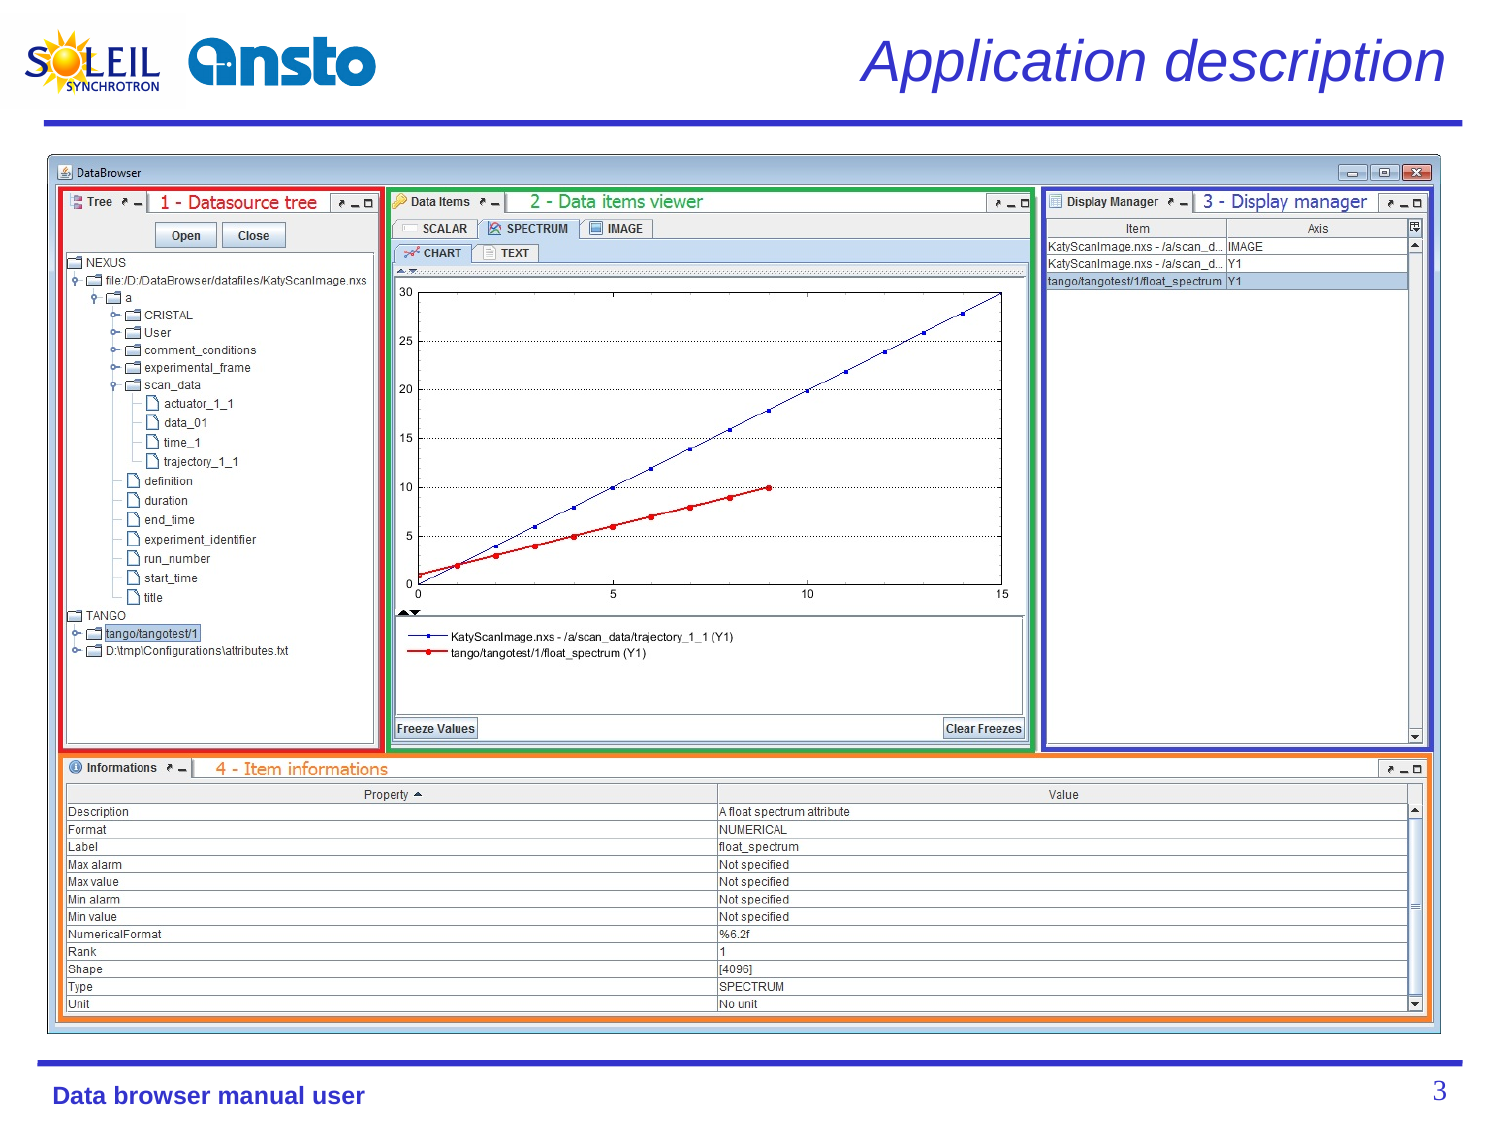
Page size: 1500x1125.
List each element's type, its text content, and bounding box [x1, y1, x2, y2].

title Application description [237, 10, 1463, 106]
picture [186, 36, 237, 86]
picture [47, 154, 1442, 1034]
slide_number 3 [1119, 1063, 1463, 1118]
